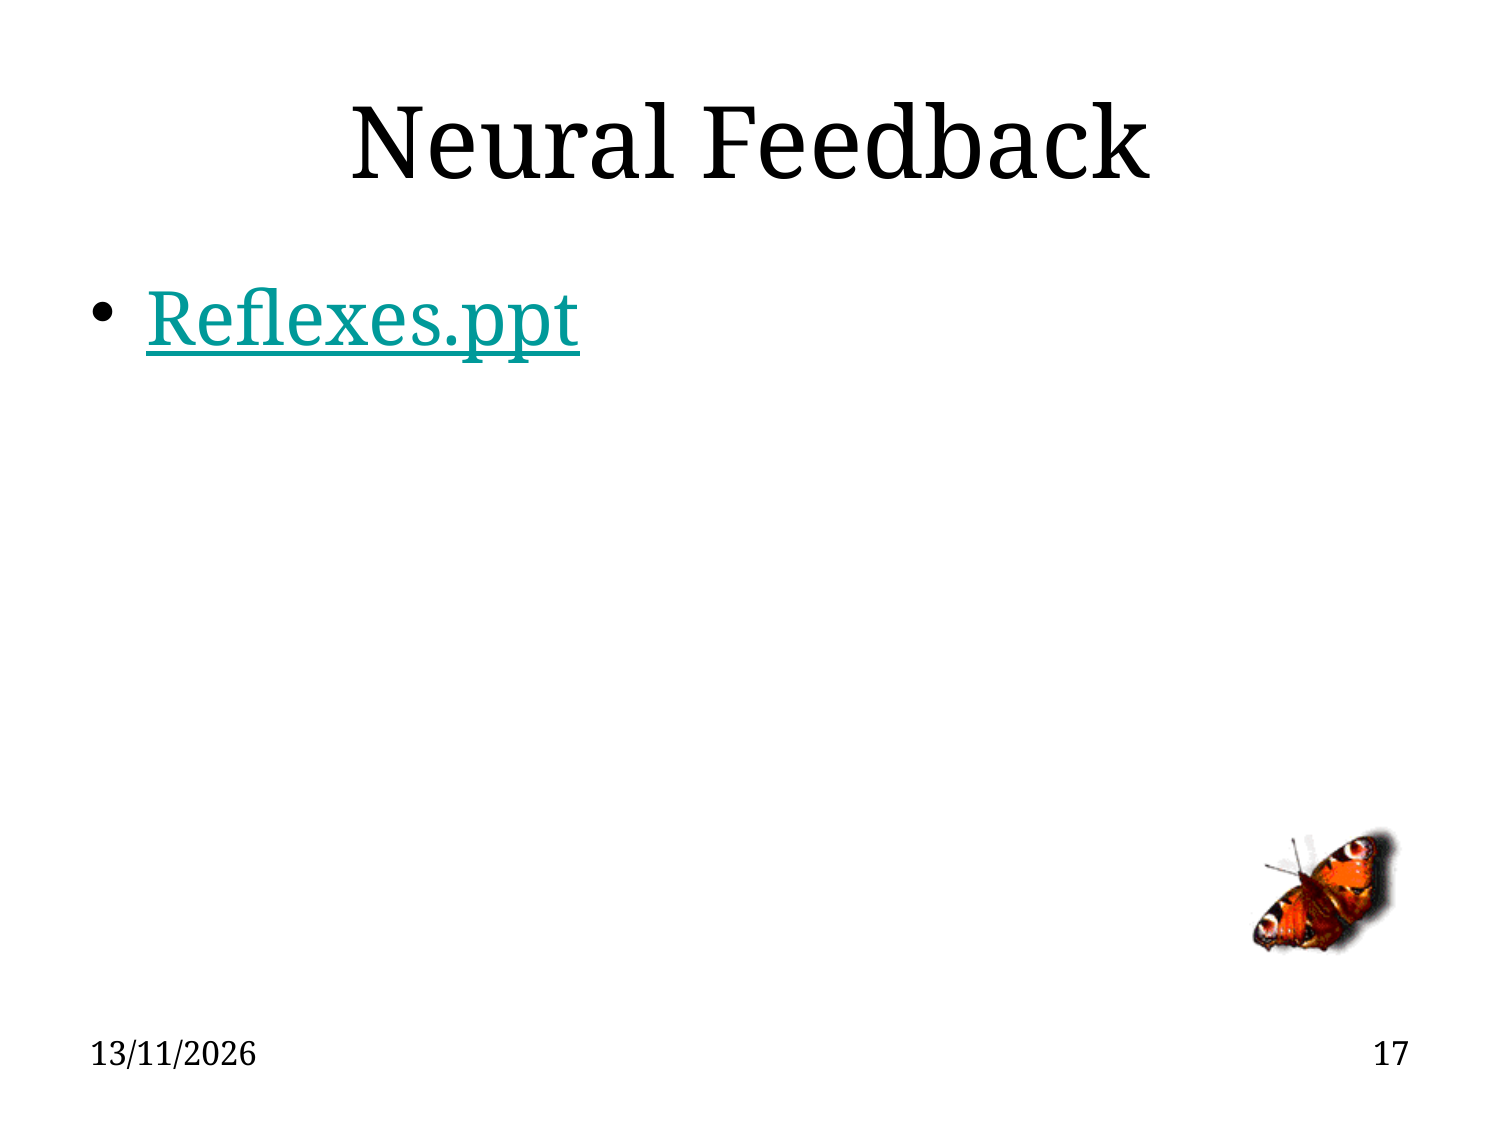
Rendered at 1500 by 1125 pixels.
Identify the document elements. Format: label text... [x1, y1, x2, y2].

list Reflexes.ppt [74, 262, 1426, 1006]
slide_number 17 [1074, 1024, 1426, 1103]
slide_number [74, 1024, 426, 1103]
title Neural Feedback [74, 44, 1426, 233]
